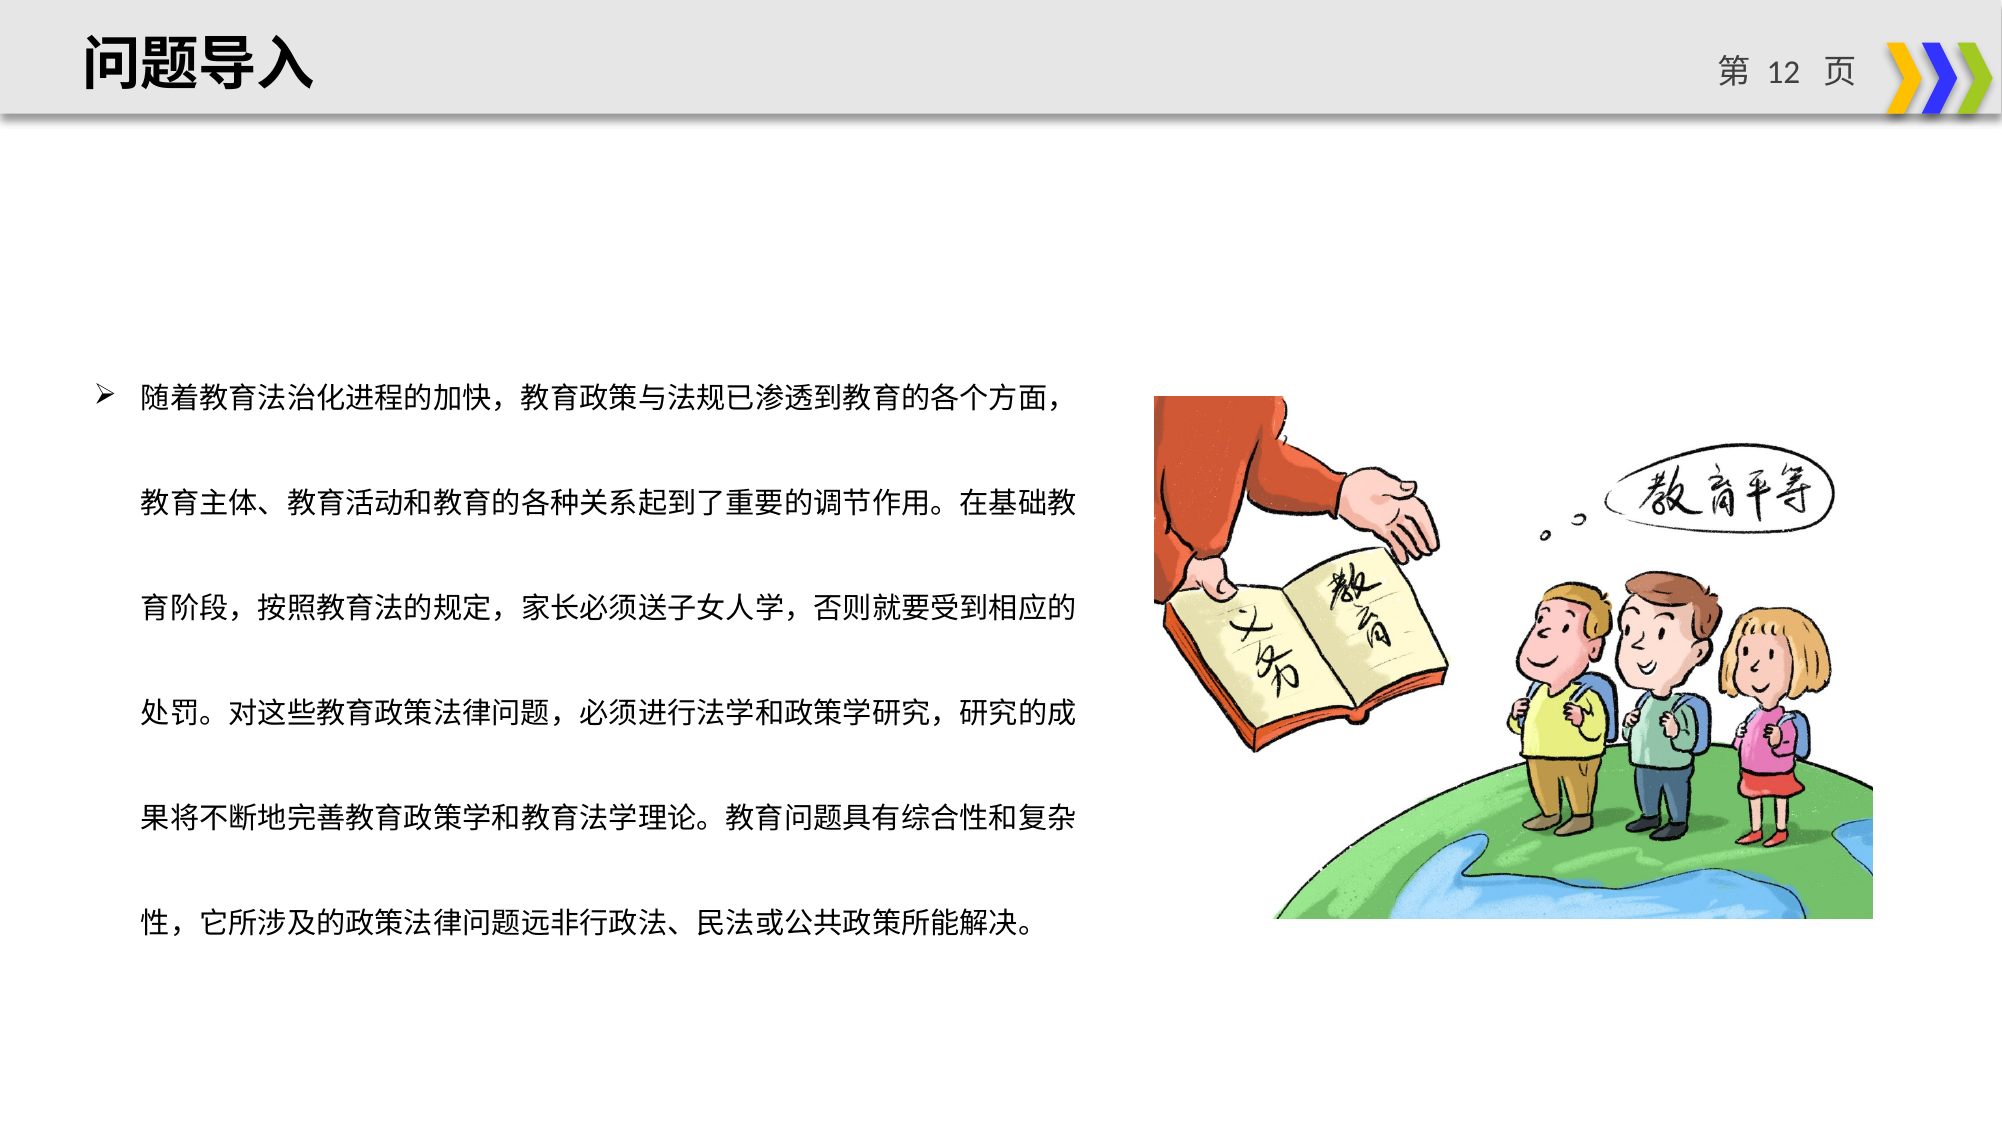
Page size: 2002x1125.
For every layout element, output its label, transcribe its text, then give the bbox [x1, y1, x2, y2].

text_box 随着教育法治化进程的加快，教育政策与法规已渗透到教育的各个方面，教育主体、教育活动和教育的各种关系起到了重要的调节作用。在基础教育阶段，按照教育法的规定，家长必须送子女人学，否则就要受到相应的处罚。对这些教育政策法律问题，必须进行法学和政策学研究，研究的成果将不断地完善教育政策学和教育法学理论。教育问题具有综合性和复杂性，它所涉及的政策法律问题远非行政法、民法或公共政策所能解决。 [79, 302, 1106, 947]
text_box 问题导入 [67, 19, 1008, 104]
picture [1153, 396, 1873, 919]
